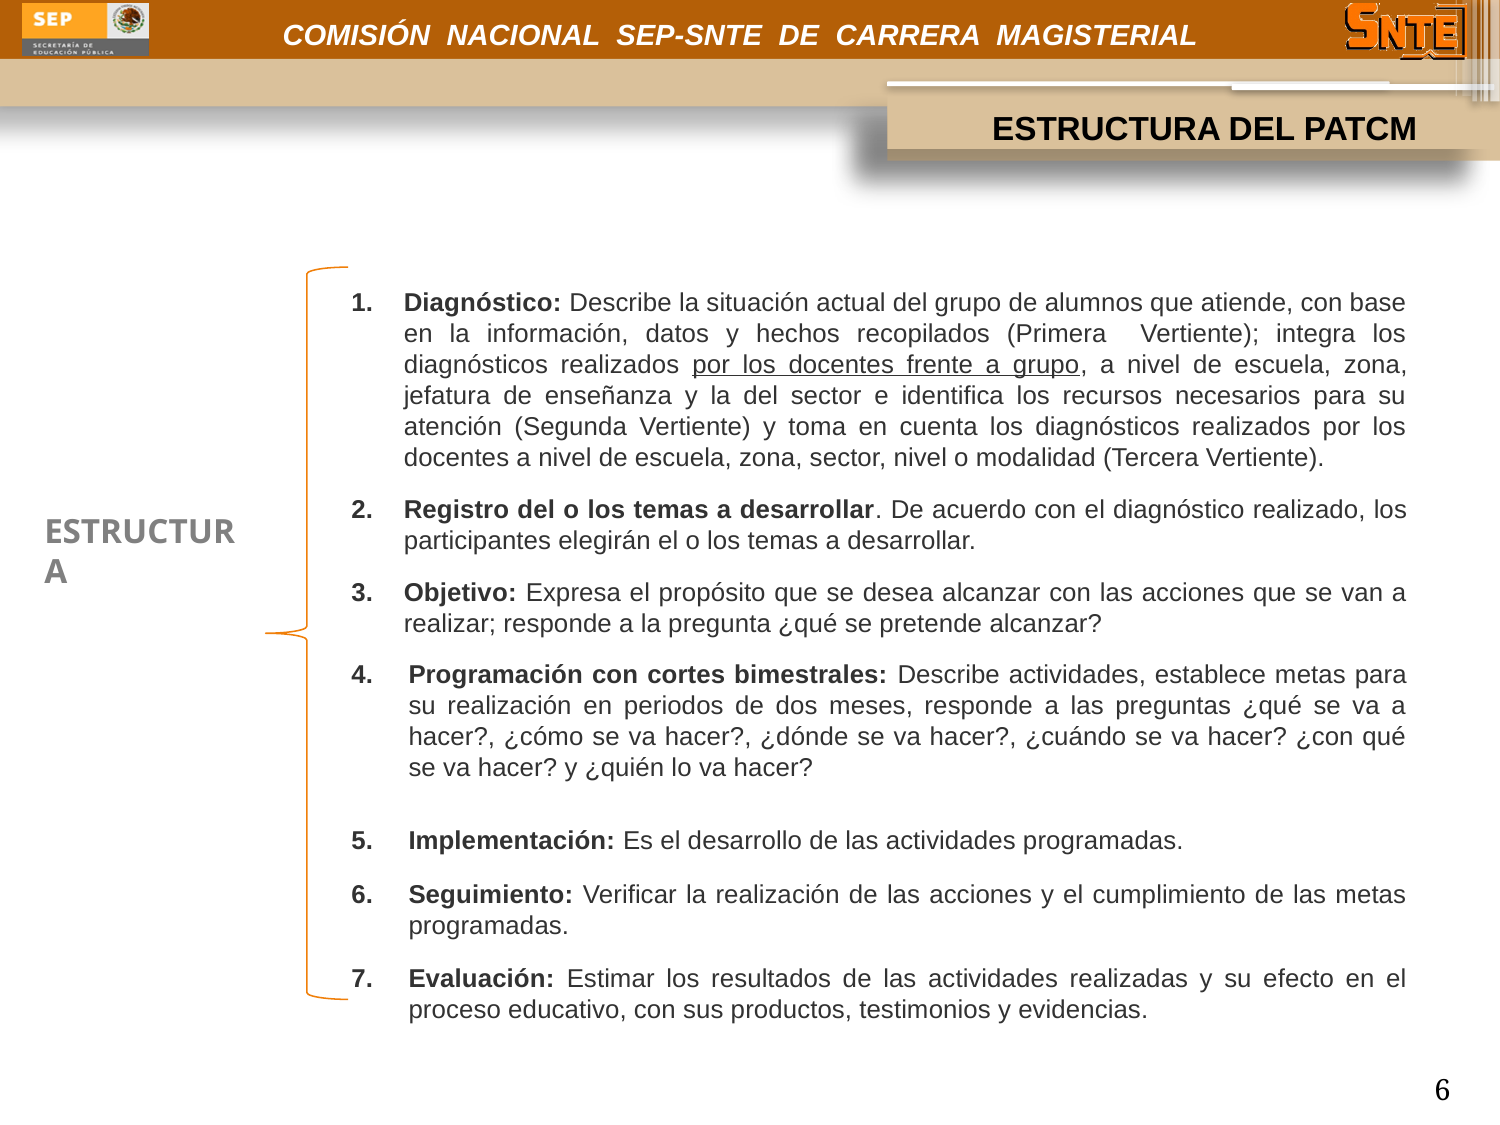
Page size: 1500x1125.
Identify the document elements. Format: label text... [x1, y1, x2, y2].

picture [22, 3, 149, 56]
slide_number 6 [1340, 1058, 1466, 1119]
text_box ESTRUCTURA DEL PATCM [915, 95, 1495, 155]
picture [1345, 3, 1467, 60]
title ESTRUCTURA [29, 526, 266, 599]
text_box [264, 266, 349, 1001]
list Diagnóstico: Describe la situación actual del grupo de alumnos que atiende, con base en la información, datos y hechos recopilados (Primera Vertiente); integra los diagnósticos realizados por los docentes frente a grupo, a nivel de escuela, zona, jefatura de enseñanza y la del sector e identifica los recursos necesarios para su atención (Segunda Vertiente) y toma en cuenta los diagnósticos realizados por los docentes a nivel de escuela, zona, sector, nivel o modalidad (Tercera Vertiente). Registro del o los temas a desarrollar. De acuerdo con el diagnóstico realizado, los participantes elegirán el o los temas a desarrollar. Objetivo: Expresa el propósito que se desea alcanzar con las acciones que se van a realizar; responde a la pregunta ¿qué se pretende alcanzar? Programación con cortes bimestrales: Describe actividades, establece metas para su realización en periodos de dos meses, responde a las preguntas ¿qué se va a hacer?, ¿cómo se va hacer?, ¿dónde se va hacer?, ¿cuándo se va hacer? ¿con qué se va hacer? y ¿quién lo va hacer? Implementación: Es el desarrollo de las actividades programadas. Seguimiento: Verificar la realización de las acciones y el cumplimiento de las metas programadas. Evaluación: Estimar los resultados de las actividades realizadas y su efecto en el proceso educativo, con sus productos, testimonios y evidencias. [336, 243, 1424, 1048]
